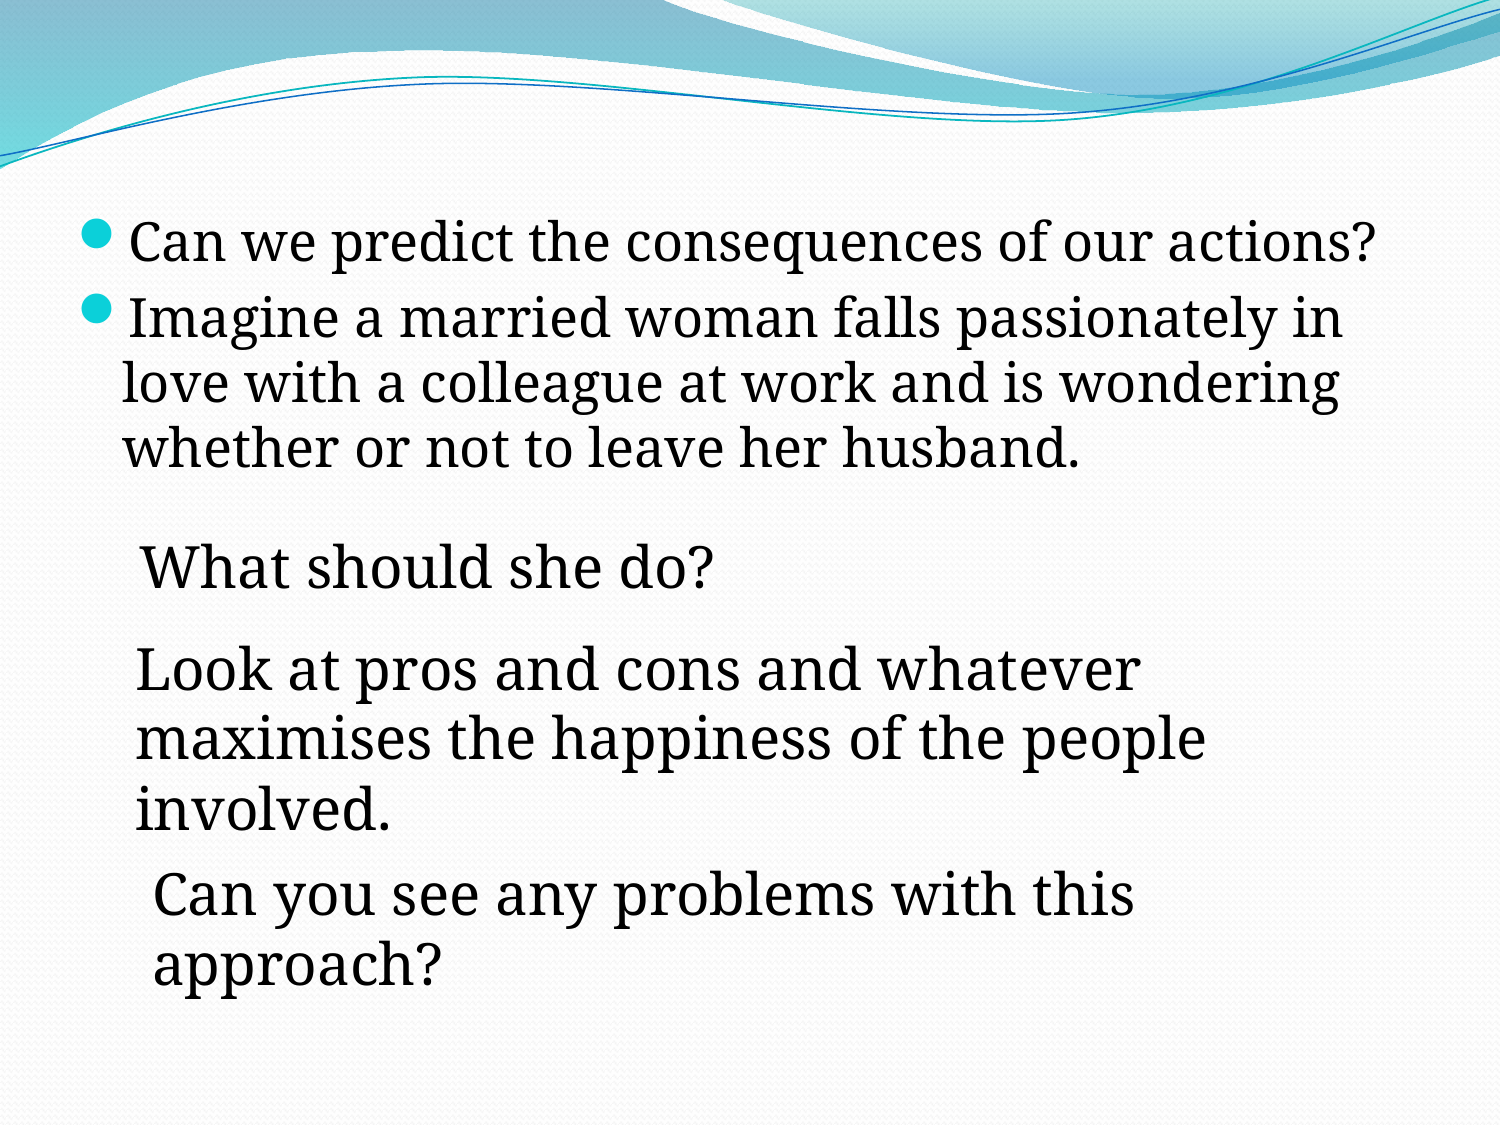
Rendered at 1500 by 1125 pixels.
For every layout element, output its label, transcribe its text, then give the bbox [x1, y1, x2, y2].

text_box Can you see any problems with this approach? [137, 849, 1350, 1050]
text_box What should she do? [125, 522, 1425, 678]
list Can we predict the consequences of our actions? Imagine a married woman falls passionately in love with a colleague at work and is wondering whether or not to leave her husband. [62, 200, 1413, 550]
text_box Look at pros and cons and whatever maximises the happiness of the people involved. [120, 624, 1396, 894]
